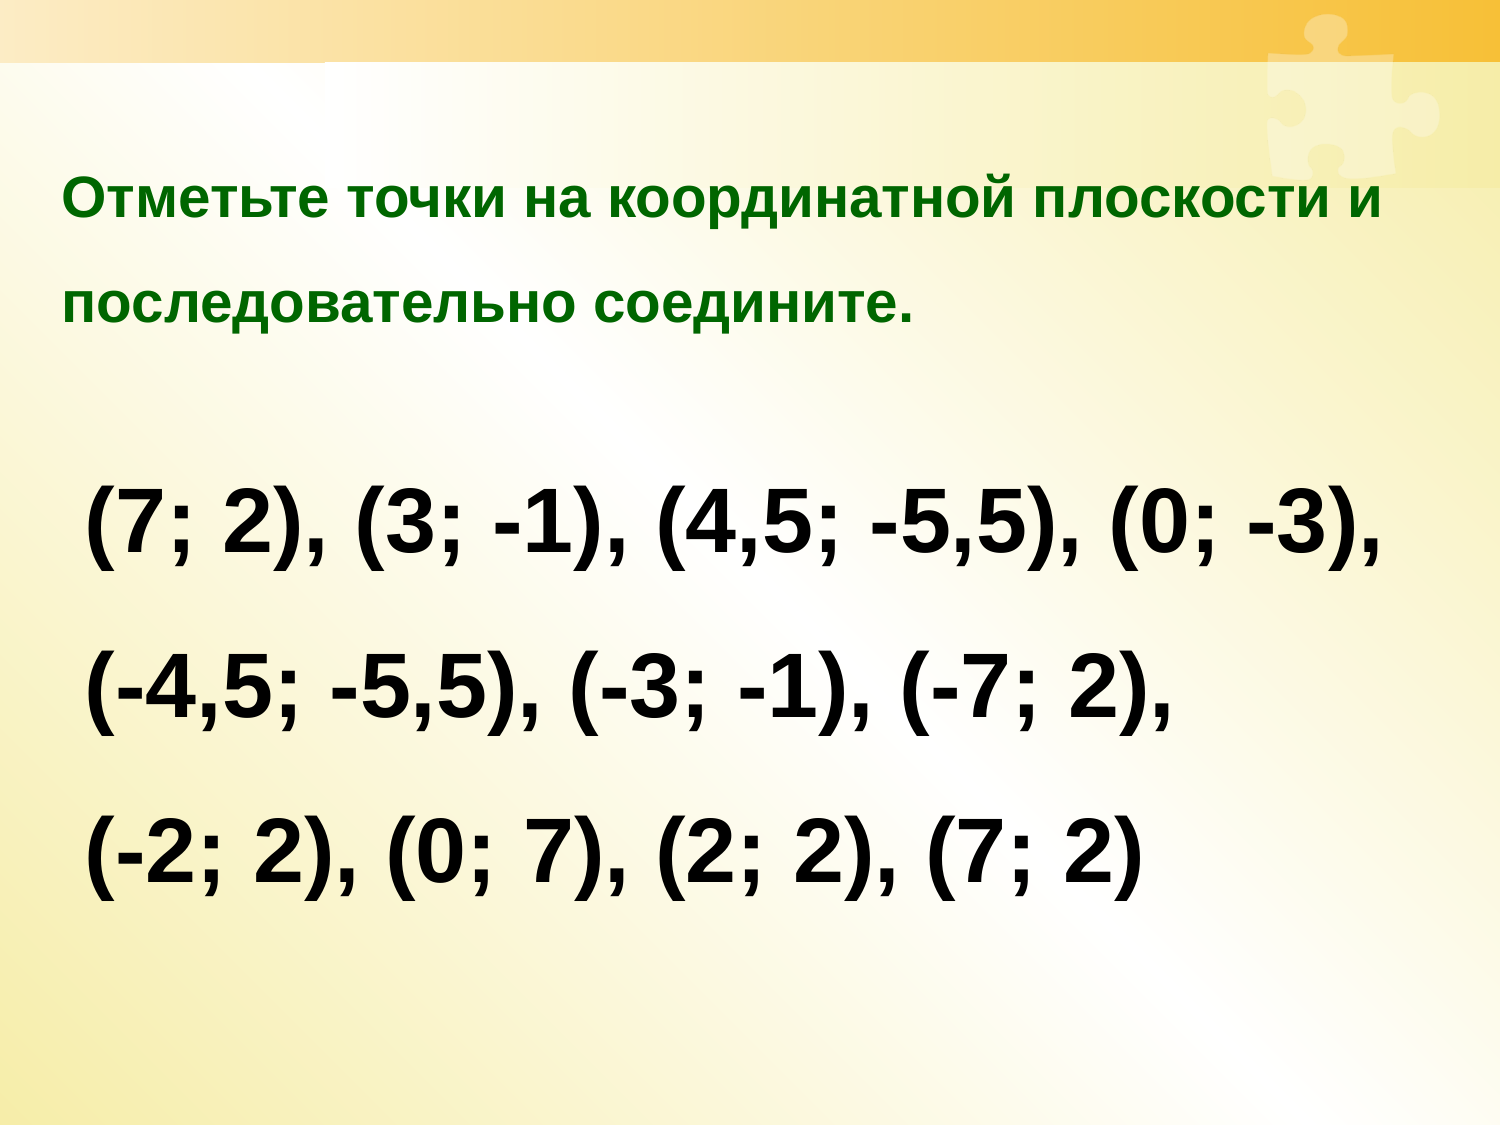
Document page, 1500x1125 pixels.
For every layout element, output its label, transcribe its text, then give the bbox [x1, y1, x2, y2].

text_box Отметьте точки на координатной плоскости и последовательно соедините. [46, 117, 1465, 342]
text_box (7; 2), (3; -1), (4,5; -5,5), (0; -3), (-4,5; -5,5), (-3; -1), (-7; 2), (-2; 2), (0; 7), (2; 2), (7; 2) [70, 398, 1465, 908]
picture [1265, 12, 1441, 117]
